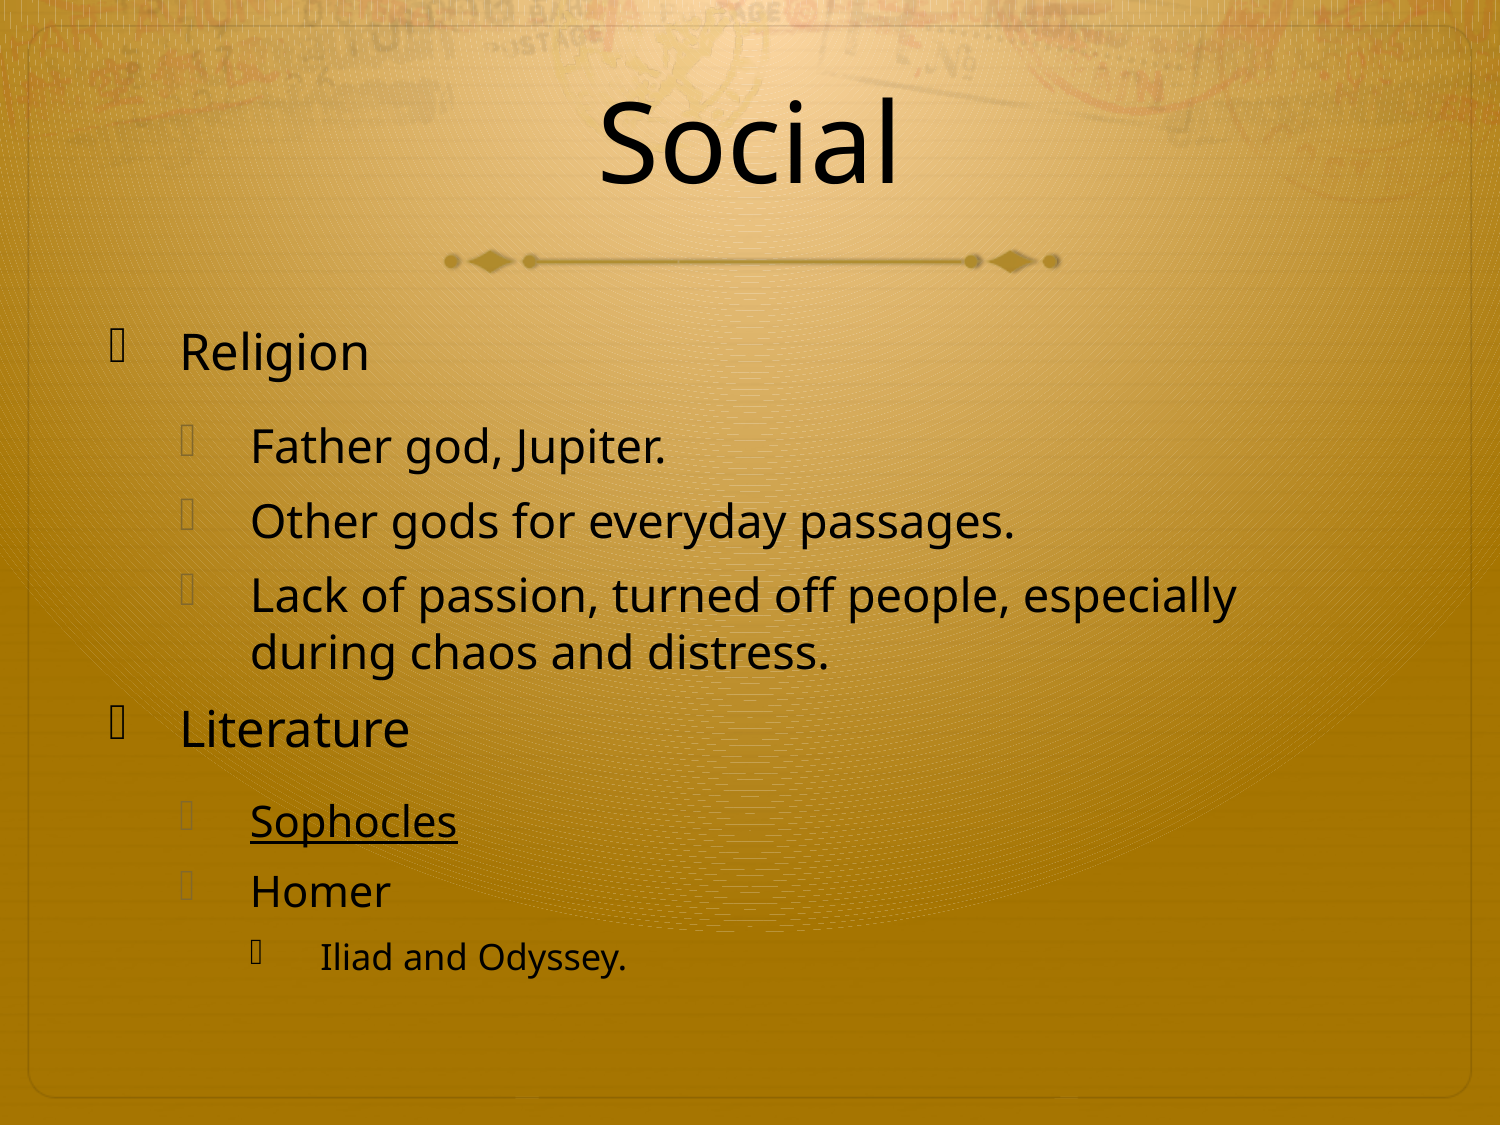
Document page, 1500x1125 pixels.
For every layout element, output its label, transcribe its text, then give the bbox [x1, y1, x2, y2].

picture [0, 0, 1500, 1125]
list Religion Father god, Jupiter. Other gods for everyday passages. Lack of passion, turned off people, especially during chaos and distress. Literature Sophocles Homer Iliad and Odyssey. [93, 312, 1407, 988]
title Social [93, 45, 1407, 233]
